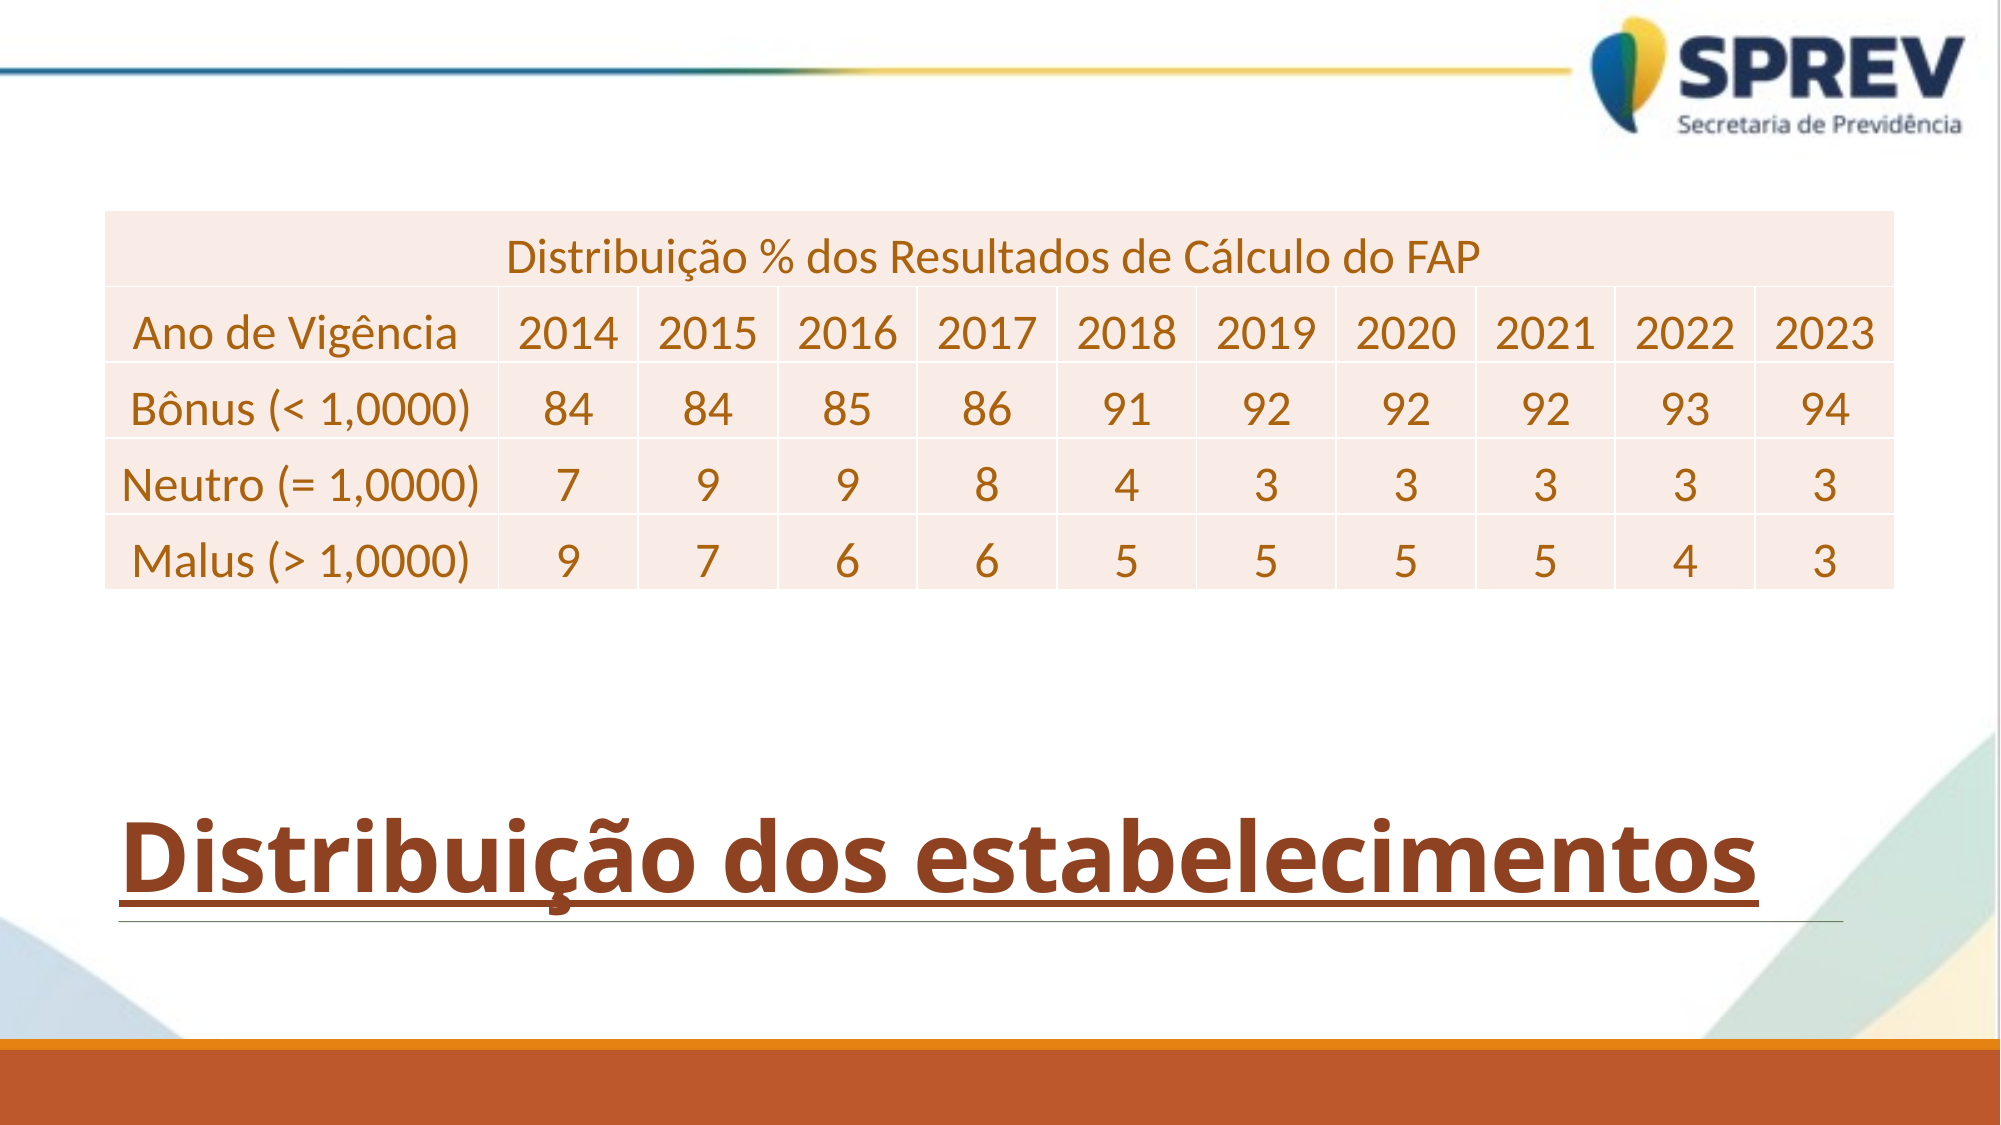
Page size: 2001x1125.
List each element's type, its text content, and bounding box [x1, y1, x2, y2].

table_cell 7 [639, 515, 777, 589]
table_cell 9 [779, 439, 916, 513]
table_cell 2023 [1756, 287, 1894, 361]
table_cell Bônus (< 1,0000) [105, 363, 498, 437]
table_cell 5 [1337, 515, 1475, 589]
table_cell 3 [1756, 439, 1894, 513]
table_cell 2015 [639, 287, 777, 361]
table_header Distribuição % dos Resultados de Cálculo do FAP [105, 211, 1894, 286]
text_box [0, 1049, 2000, 1125]
table_cell 3 [1756, 515, 1894, 589]
table_cell 9 [639, 439, 777, 513]
table_cell 84 [499, 363, 637, 437]
table_cell 5 [1477, 515, 1614, 589]
table_cell 3 [1197, 439, 1335, 513]
table_cell Malus (> 1,0000) [105, 515, 498, 589]
table_cell 7 [499, 439, 637, 513]
table_cell 93 [1616, 363, 1754, 437]
table_cell 85 [779, 363, 916, 437]
text_box Distribuição dos estabelecimentos [103, 746, 1894, 920]
table_cell 4 [1058, 439, 1196, 513]
table_cell 3 [1616, 439, 1754, 513]
table_cell 8 [918, 439, 1056, 513]
table_cell 2020 [1337, 287, 1475, 361]
table_cell 5 [1058, 515, 1196, 589]
table_cell 94 [1756, 363, 1894, 437]
table_cell 92 [1197, 363, 1335, 437]
table_cell 86 [918, 363, 1056, 437]
table_cell 84 [639, 363, 777, 437]
table_cell 3 [1337, 439, 1475, 513]
table_cell Ano de Vigência [105, 287, 498, 361]
table_cell 2018 [1058, 287, 1196, 361]
table_cell 2017 [918, 287, 1056, 361]
table_cell 6 [779, 515, 916, 589]
table_cell 2016 [779, 287, 916, 361]
table_cell 2021 [1477, 287, 1614, 361]
table_cell 4 [1616, 515, 1754, 589]
text_box [0, 0, 2000, 1038]
table_cell 5 [1197, 515, 1335, 589]
table_cell 92 [1477, 363, 1614, 437]
table_cell 2022 [1616, 287, 1754, 361]
table_cell 3 [1477, 439, 1614, 513]
table_cell 2014 [499, 287, 637, 361]
table_cell 9 [499, 515, 637, 589]
table_cell 92 [1337, 363, 1475, 437]
table_cell 91 [1058, 363, 1196, 437]
table_cell Neutro (= 1,0000) [105, 439, 498, 513]
text_box [0, 1038, 2000, 1049]
table_cell 2019 [1197, 287, 1335, 361]
table_cell 6 [918, 515, 1056, 589]
